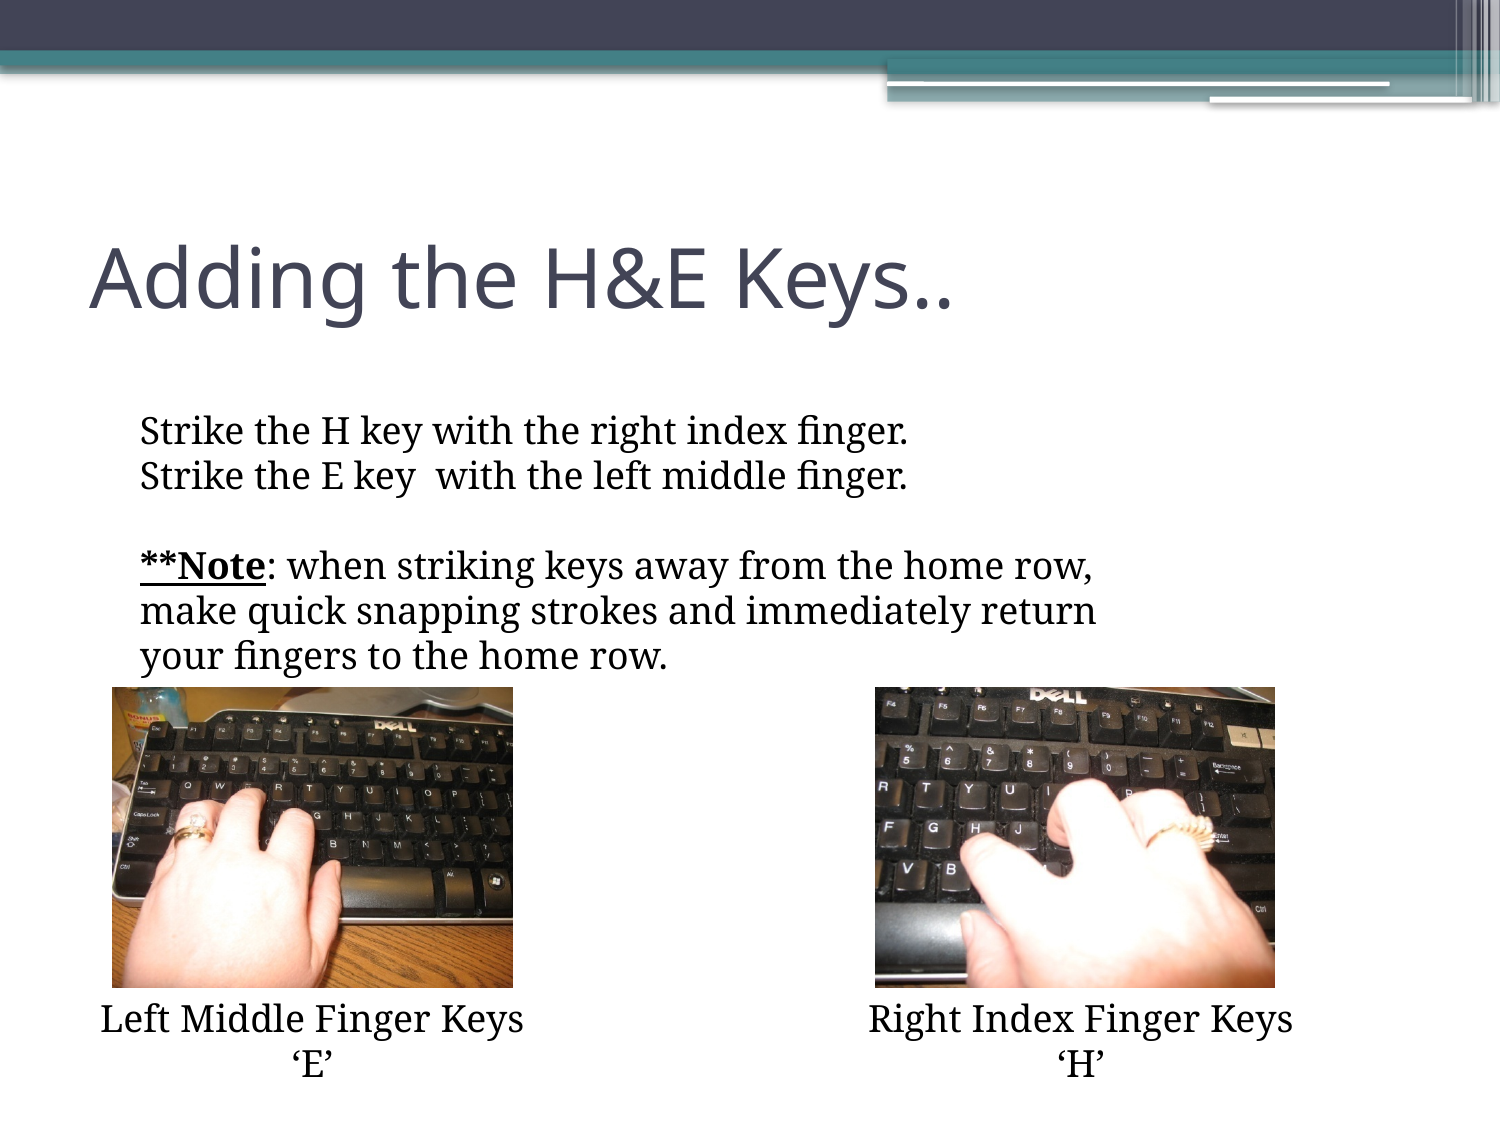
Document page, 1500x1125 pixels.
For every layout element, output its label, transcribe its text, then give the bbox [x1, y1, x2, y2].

title Adding the H&E Keys.. [75, 187, 1425, 363]
text_box Strike the H key with the right index finger. Strike the E key with the left middle finger. **Note: when striking keys away from the home row, make quick snapping strokes and immediately return your fingers to the home row. [124, 399, 1163, 685]
text_box Right Index Finger Keys ‘H’ [849, 987, 1313, 1093]
picture [874, 687, 1276, 988]
picture [112, 687, 513, 988]
text_box Left Middle Finger Keys ‘E’ [75, 987, 550, 1093]
